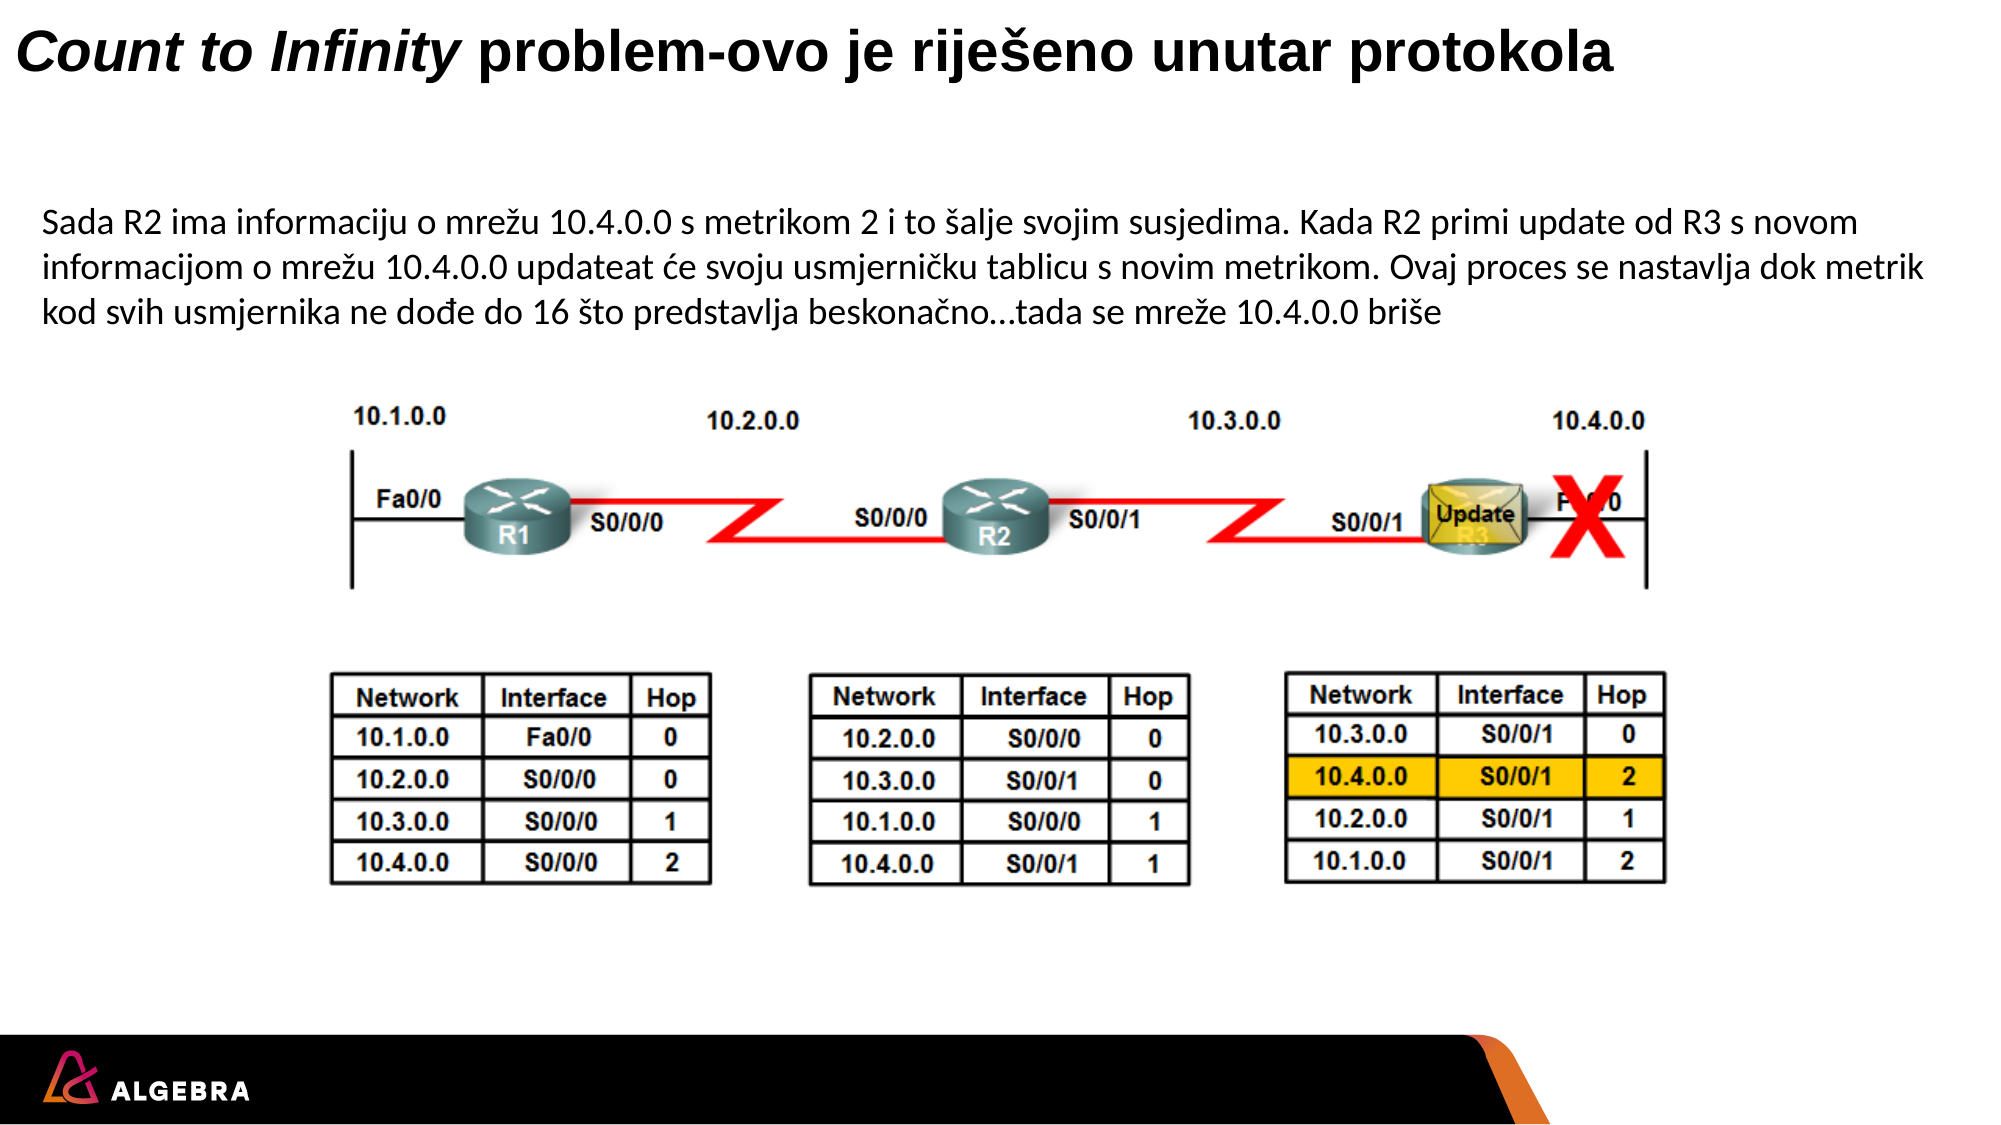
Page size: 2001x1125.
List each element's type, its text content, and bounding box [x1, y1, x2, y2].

picture [320, 386, 1680, 892]
text_box Sada R2 ima informaciju o mrežu 10.4.0.0 s metrikom 2 i to šalje svojim susjedima. Kada R2 primi update od R3 s novom informacijom o mrežu 10.4.0.0 updateat će svoju usmjerničku tablicu s novim metrikom. Ovaj proces se nastavlja dok metrik kod svih usmjernika ne dođe do 16 što predstavlja beskonačno…tada se mreže 10.4.0.0 briše [27, 189, 1955, 340]
title Count to Infinity problem-ovo je riješeno unutar protokola [0, 0, 1636, 107]
picture [0, 1034, 1733, 1125]
